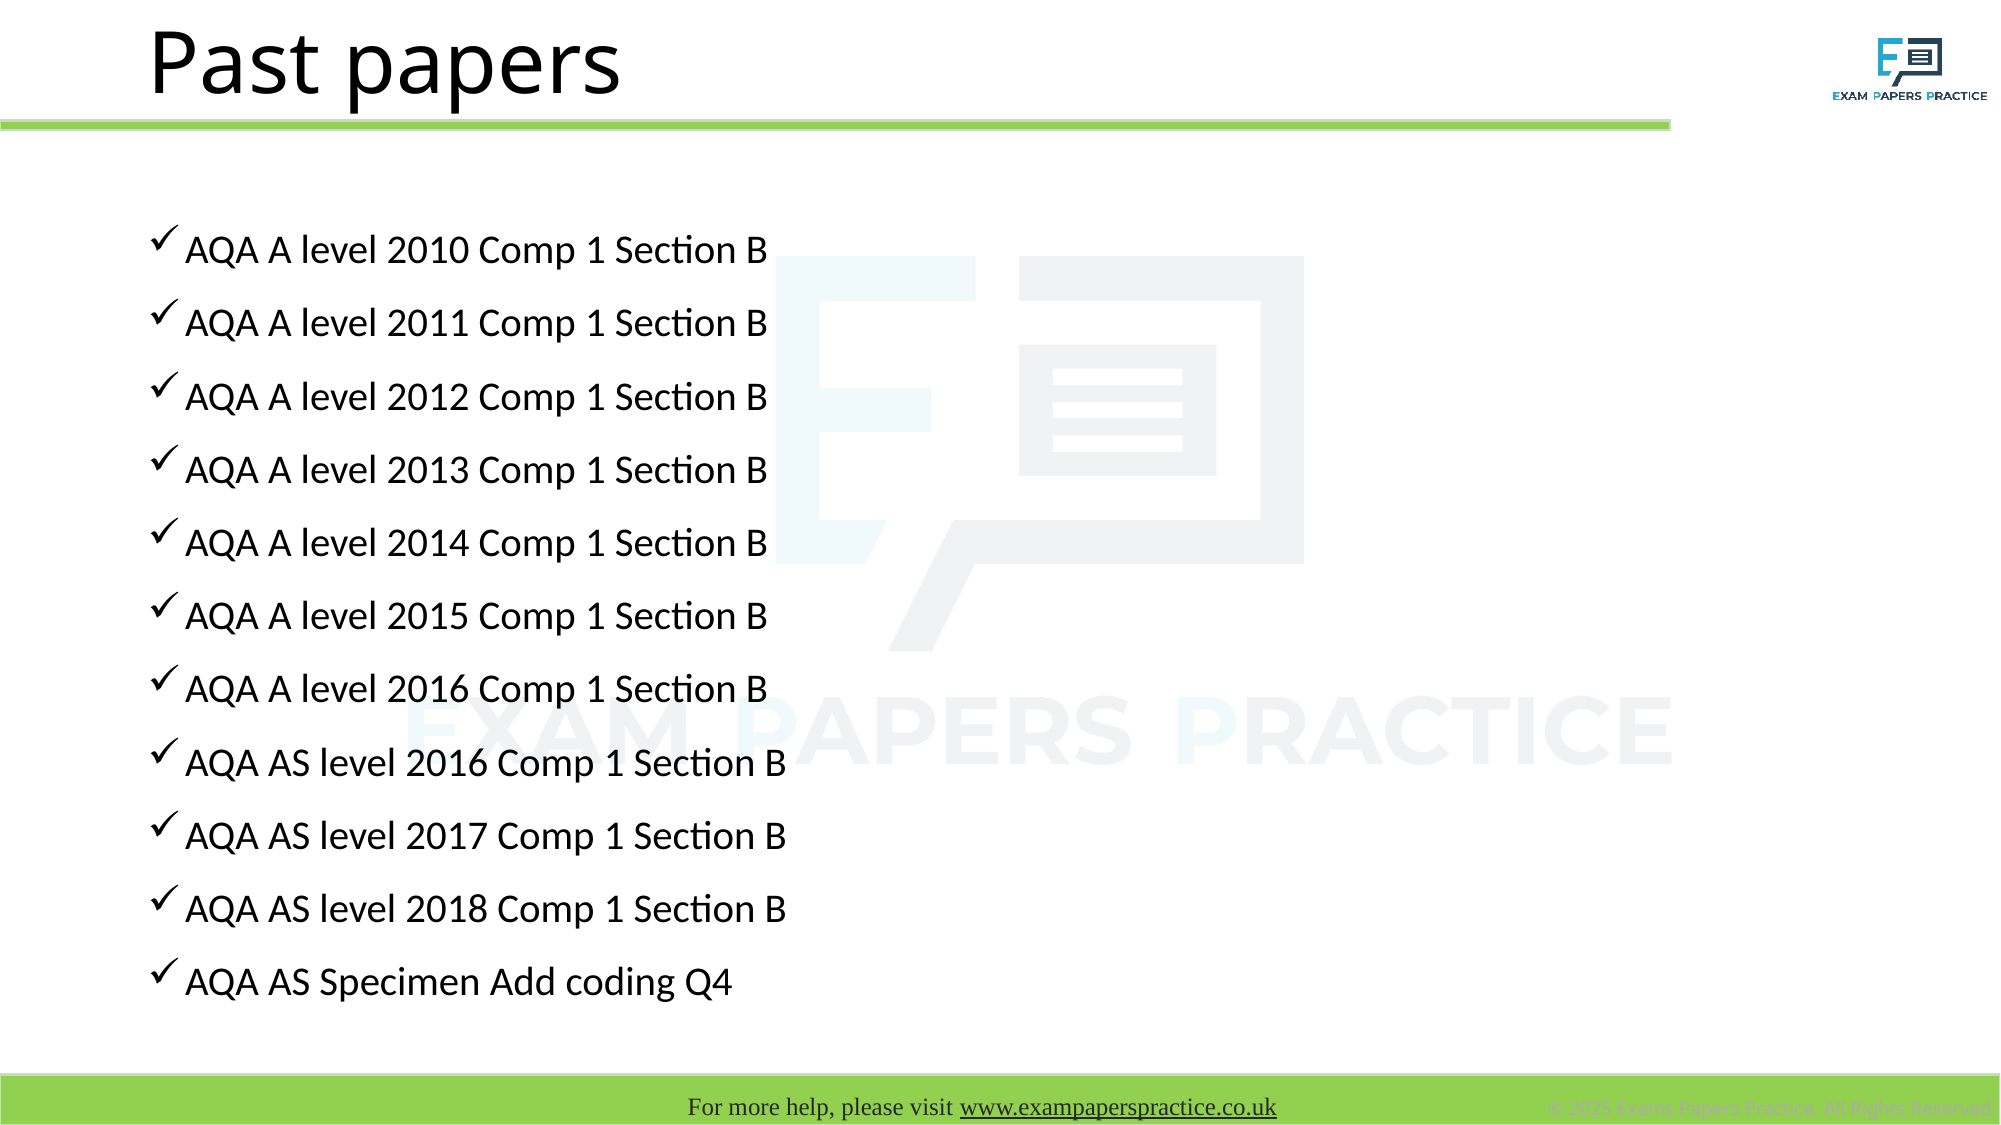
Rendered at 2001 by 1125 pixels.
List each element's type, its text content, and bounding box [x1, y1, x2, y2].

list AQA A level 2010 Comp 1 Section B AQA A level 2011 Comp 1 Section B AQA A level 2012 Comp 1 Section B AQA A level 2013 Comp 1 Section B AQA A level 2014 Comp 1 Section B AQA A level 2015 Comp 1 Section B AQA A level 2016 Comp 1 Section B AQA AS level 2016 Comp 1 Section B AQA AS level 2017 Comp 1 Section B AQA AS level 2018 Comp 1 Section B AQA AS Specimen Add coding Q4 [132, 205, 1858, 1013]
title Past papers [132, 11, 1858, 121]
